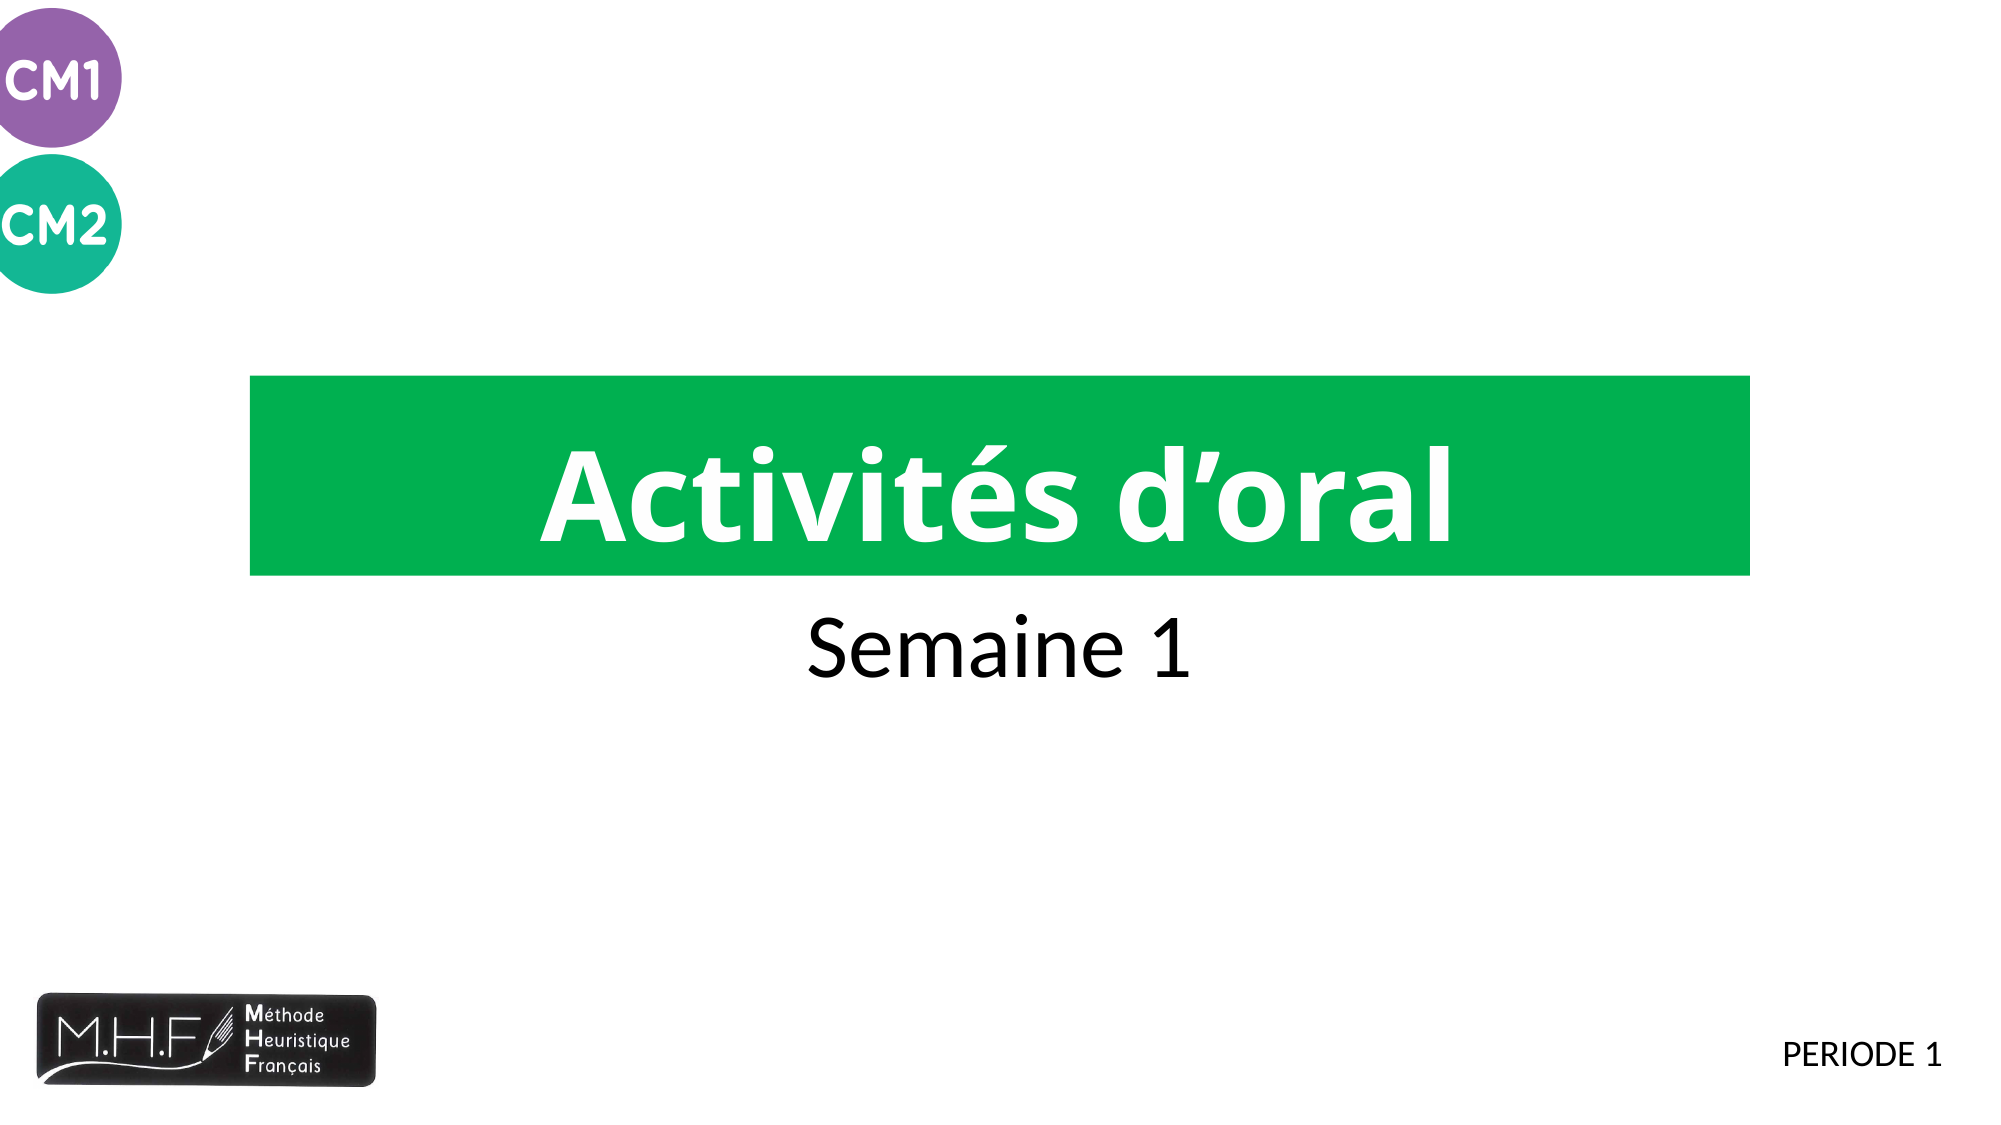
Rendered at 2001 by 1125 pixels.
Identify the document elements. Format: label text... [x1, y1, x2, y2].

picture [33, 990, 379, 1089]
picture [0, 0, 134, 298]
title Activités d’oral [249, 375, 1750, 576]
subtitle Semaine 1 [249, 590, 1750, 863]
text_box PERIODE 1 [1362, 1021, 1967, 1082]
